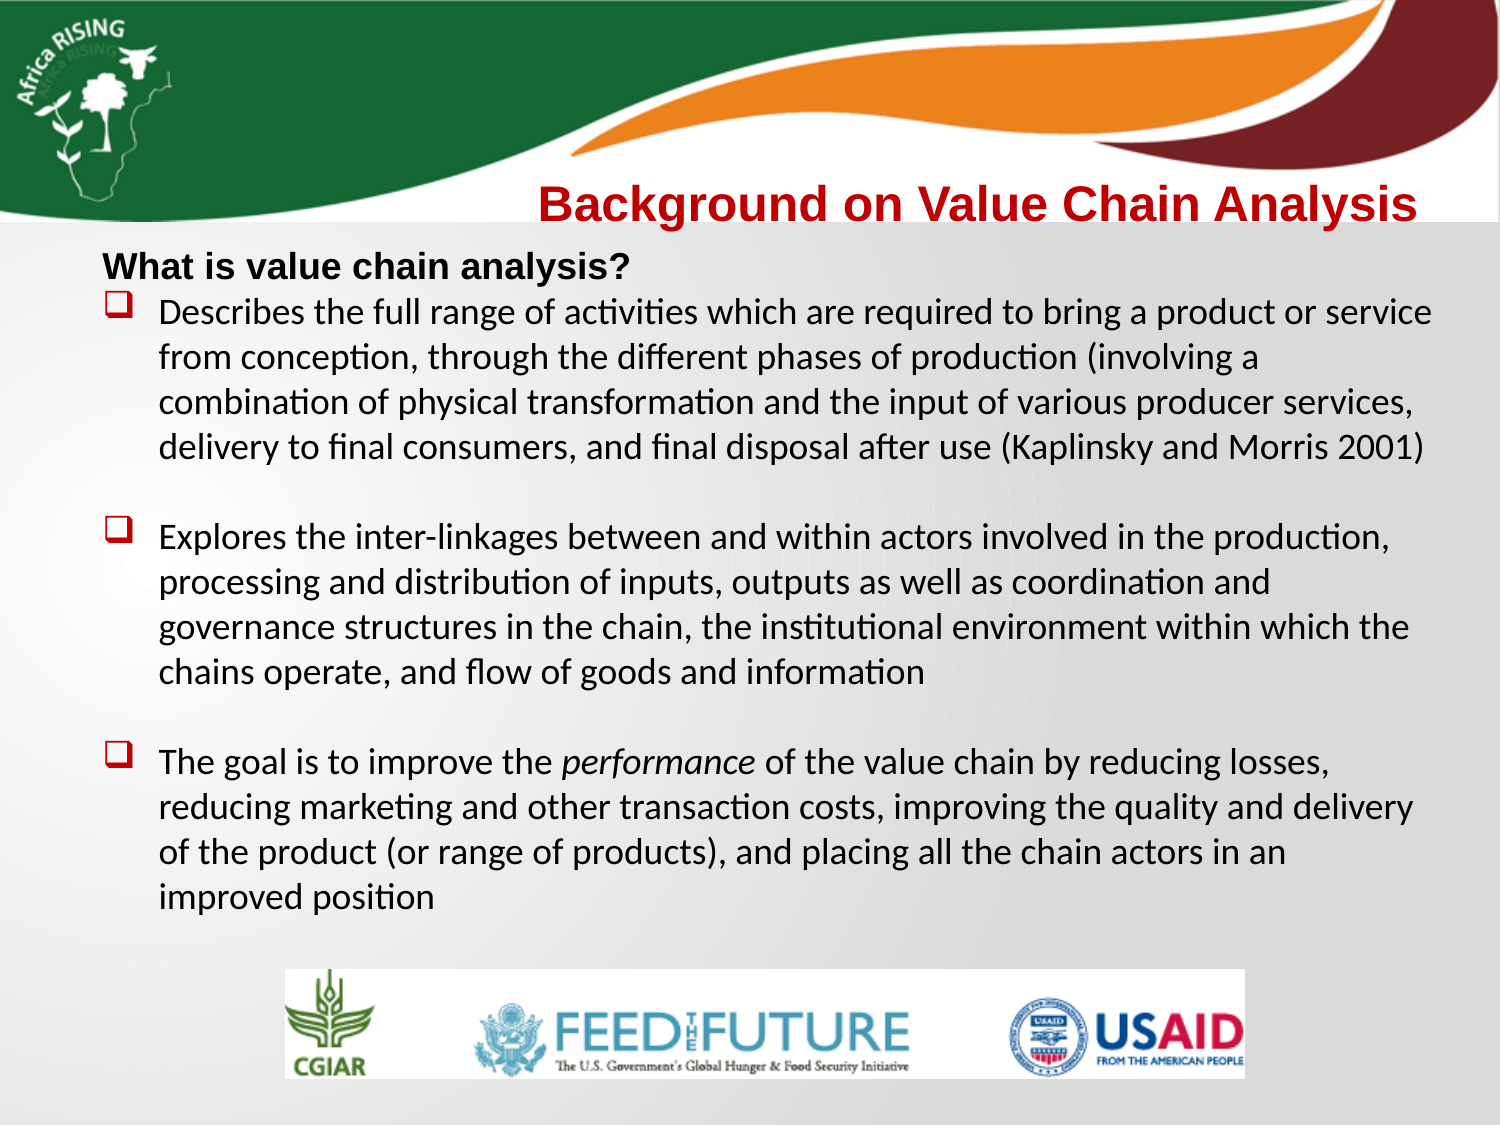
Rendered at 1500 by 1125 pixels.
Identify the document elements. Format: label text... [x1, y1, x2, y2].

text_box Background on Value Chain Analysis [500, 133, 1457, 292]
picture [0, 0, 1499, 222]
picture [285, 1019, 1245, 1079]
text_box What is value chain analysis? Describes the full range of activities which are required to bring a product or service from conception, through the different phases of production (involving a combination of physical transformation and the input of various producer services, delivery to final consumers, and final disposal after use (Kaplinsky and Morris 2001) Explores the inter-linkages between and within actors involved in the production, processing and distribution of inputs, outputs as well as coordination and governance structures in the chain, the institutional environment within which the chains operate, and flow of goods and information The goal is to improve the performance of the value chain by reducing losses, reducing marketing and other transaction costs, improving the quality and delivery of the product (or range of products), and placing all the chain actors in an improved position [87, 212, 1450, 1019]
